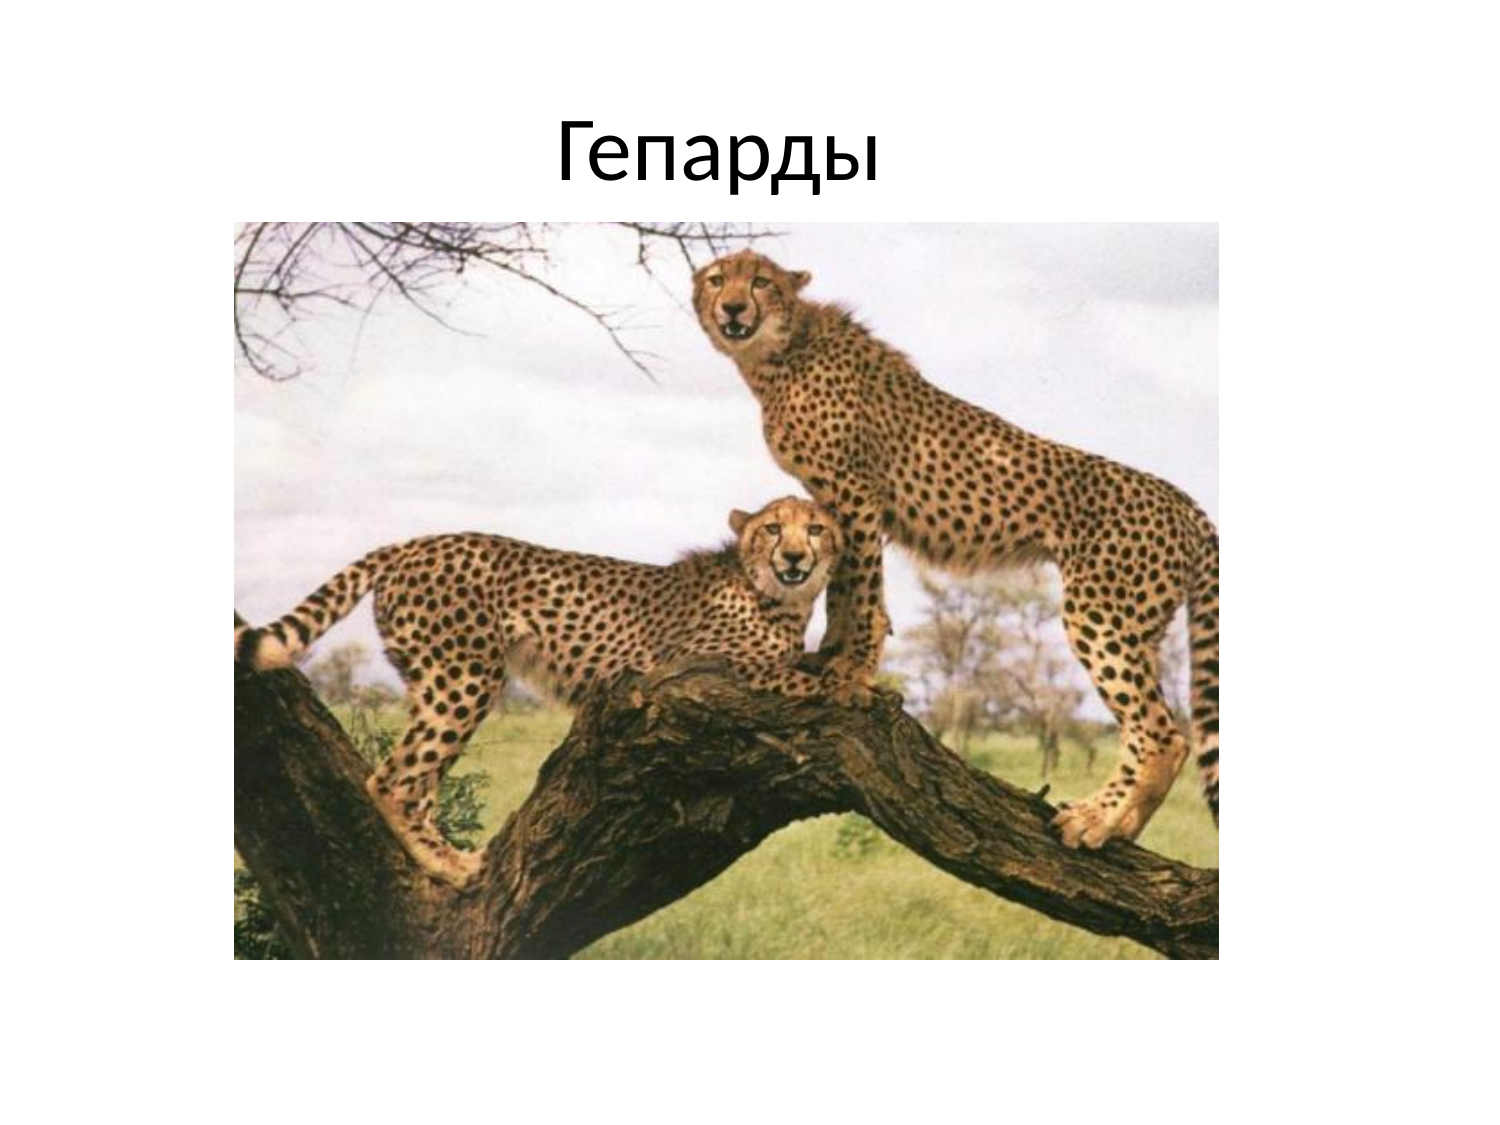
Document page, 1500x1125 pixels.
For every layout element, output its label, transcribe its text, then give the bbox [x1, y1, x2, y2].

title Гепарды [82, 23, 1357, 265]
picture [234, 222, 1219, 961]
